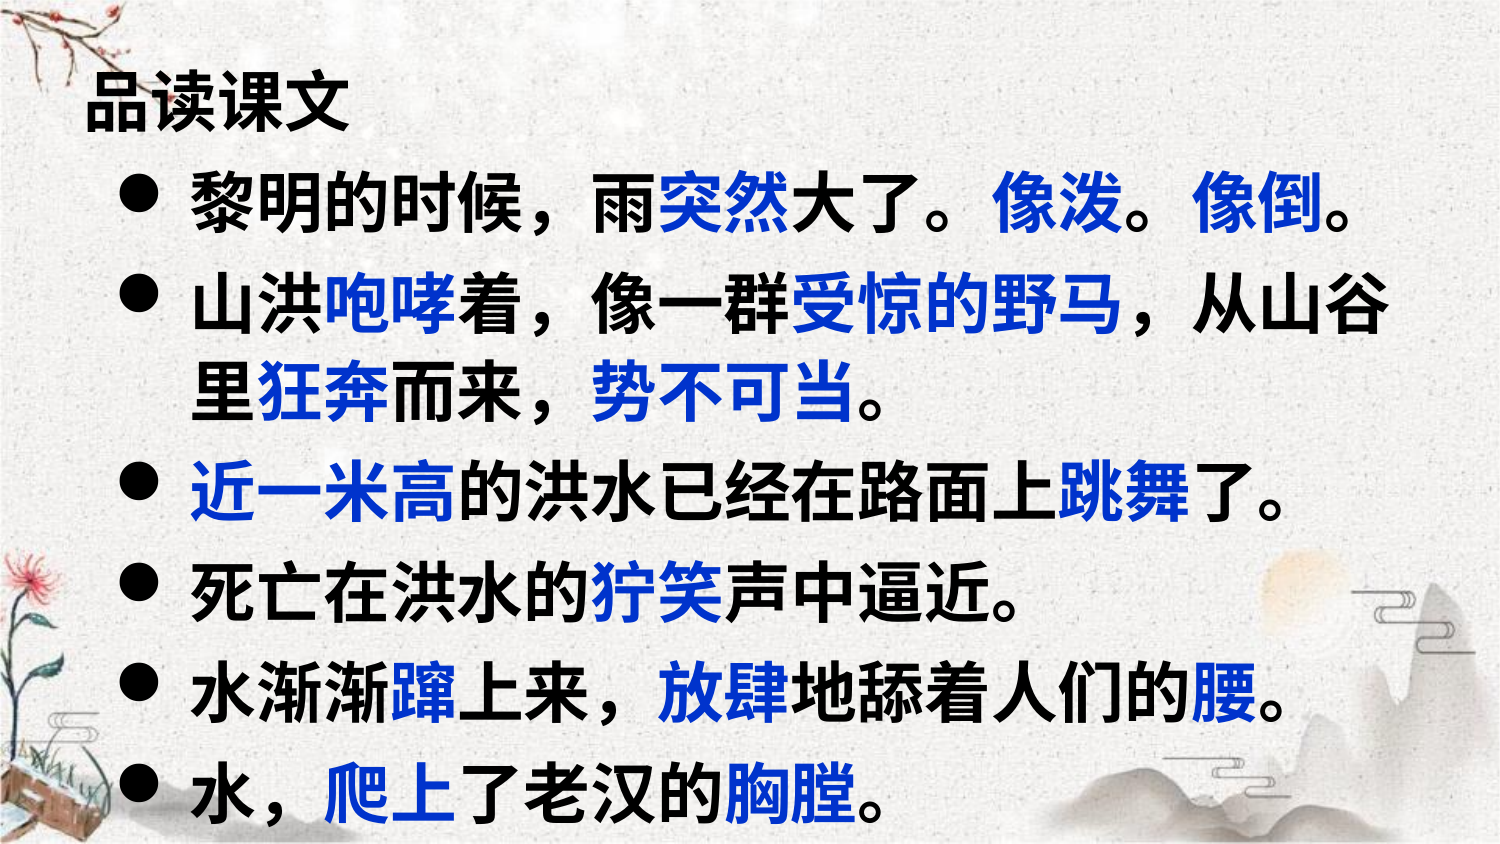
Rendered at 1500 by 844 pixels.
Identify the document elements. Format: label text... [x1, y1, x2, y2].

text_box 品读课文 [69, 52, 433, 157]
text_box 黎明的时候，雨突然大了。像泼。像倒。 山洪咆哮着，像一群受惊的野马，从山谷里狂奔而来，势不可当。 近一米高的洪水已经在路面上跳舞了。 死亡在洪水的狞笑声中逼近。 水渐渐蹿上来，放肆地舔着人们的腰。 水，爬上了老汉的胸膛。 [100, 145, 1431, 839]
picture [0, 0, 1500, 844]
